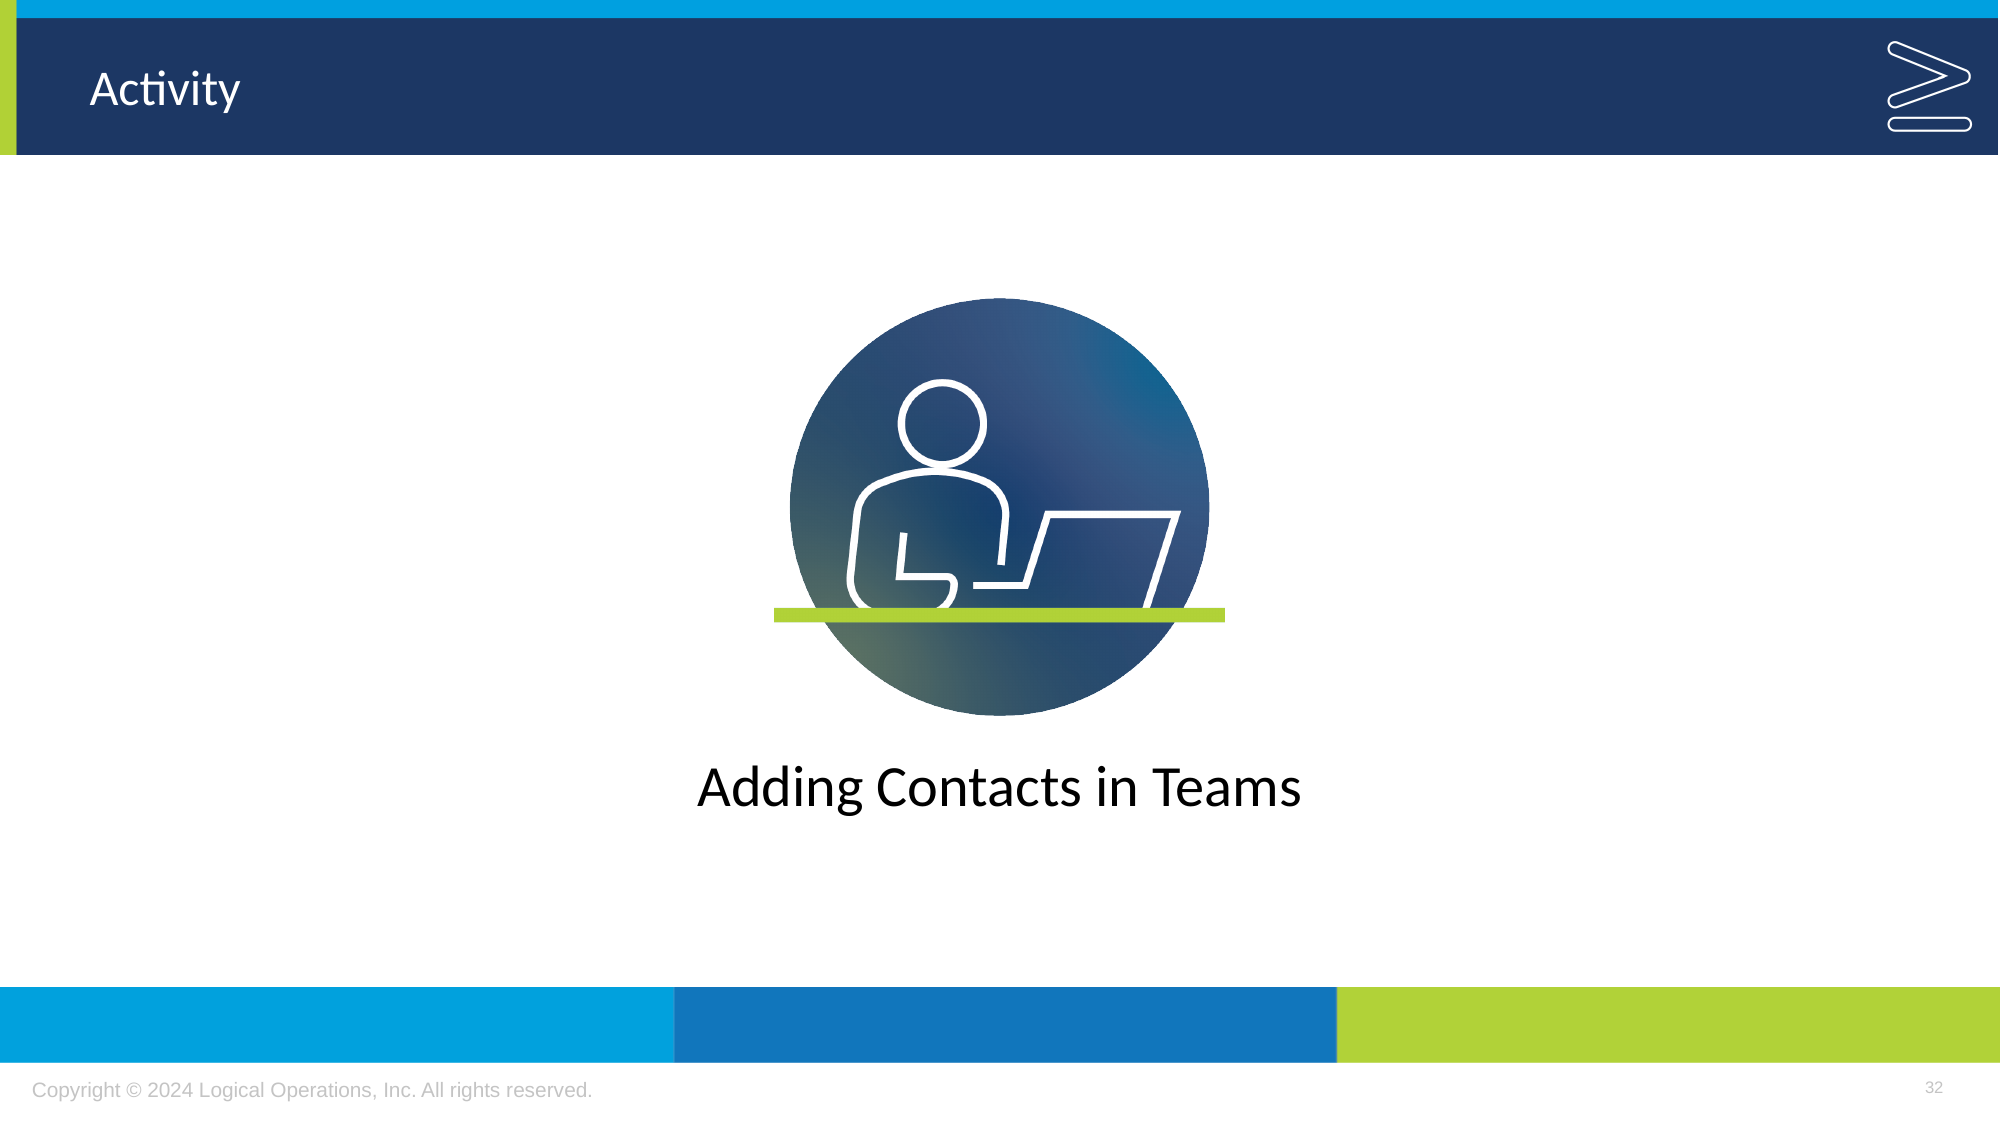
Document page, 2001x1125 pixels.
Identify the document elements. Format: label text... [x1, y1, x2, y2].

picture [0, 0, 1998, 155]
picture [774, 298, 1225, 716]
list Adding Contacts in Teams [125, 740, 1875, 841]
picture [674, 987, 2000, 1063]
slide_number 32 [1491, 1057, 1959, 1118]
